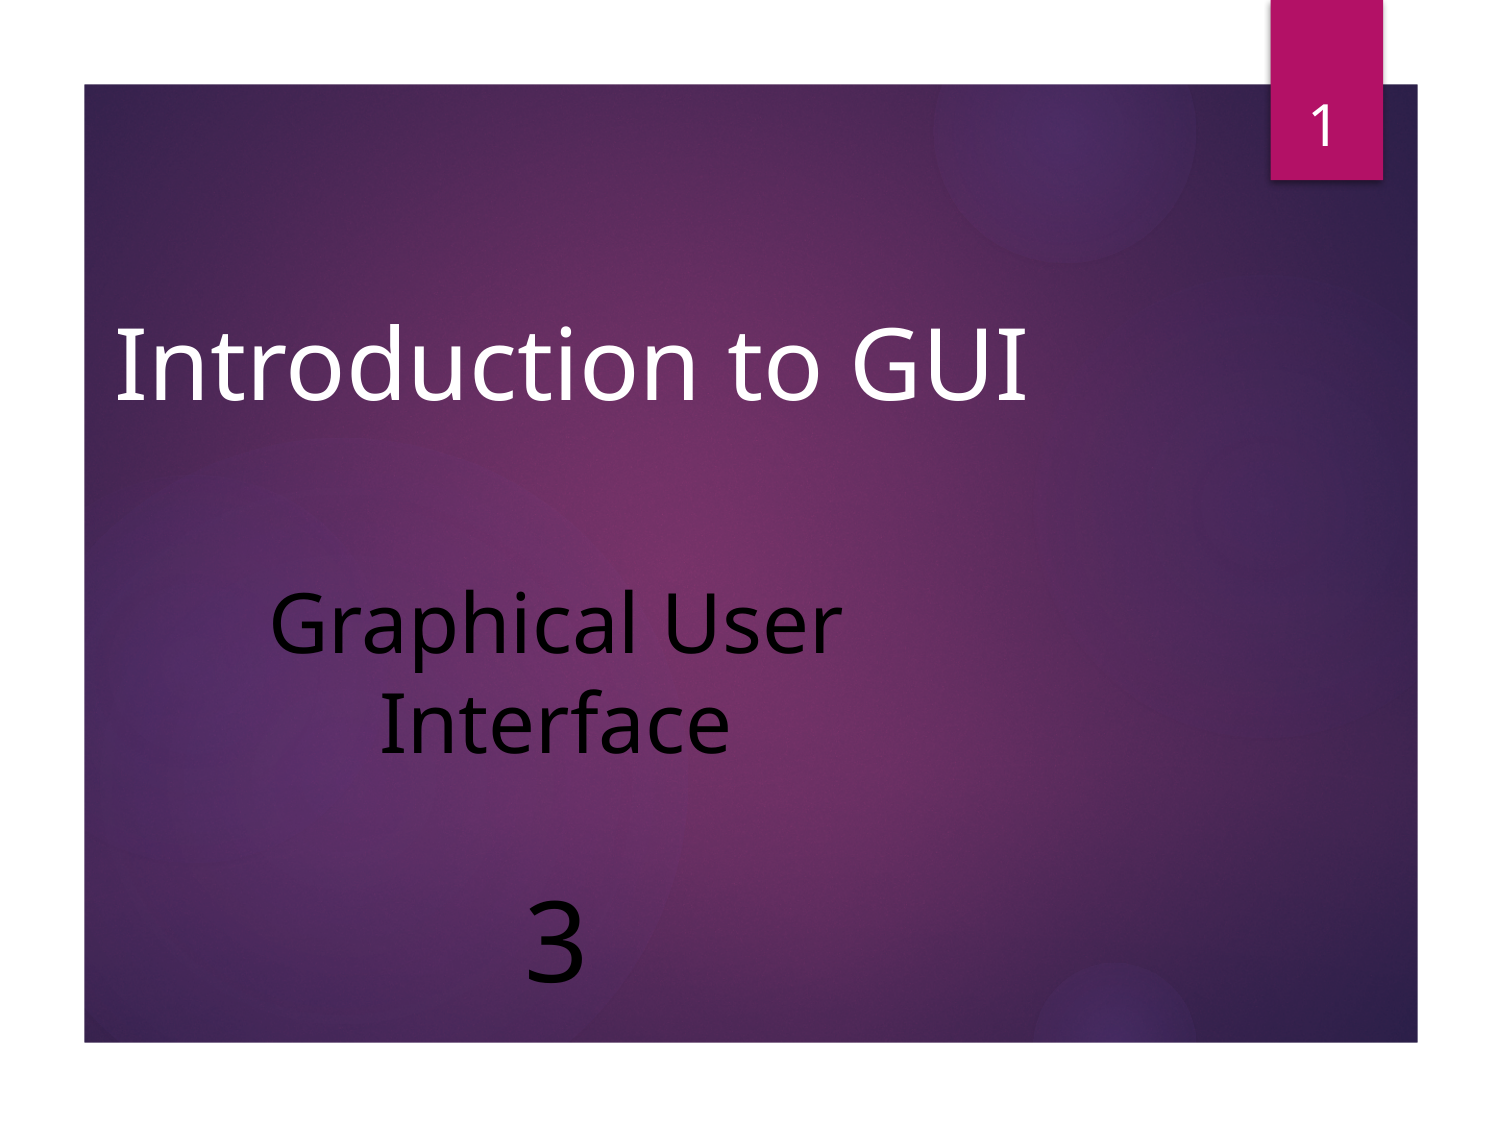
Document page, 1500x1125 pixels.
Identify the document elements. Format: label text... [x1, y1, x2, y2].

title Introduction to GUI [99, 262, 1200, 429]
slide_number 1 [1259, 48, 1390, 175]
text_box Graphical User Interface 3 [125, 562, 988, 1125]
